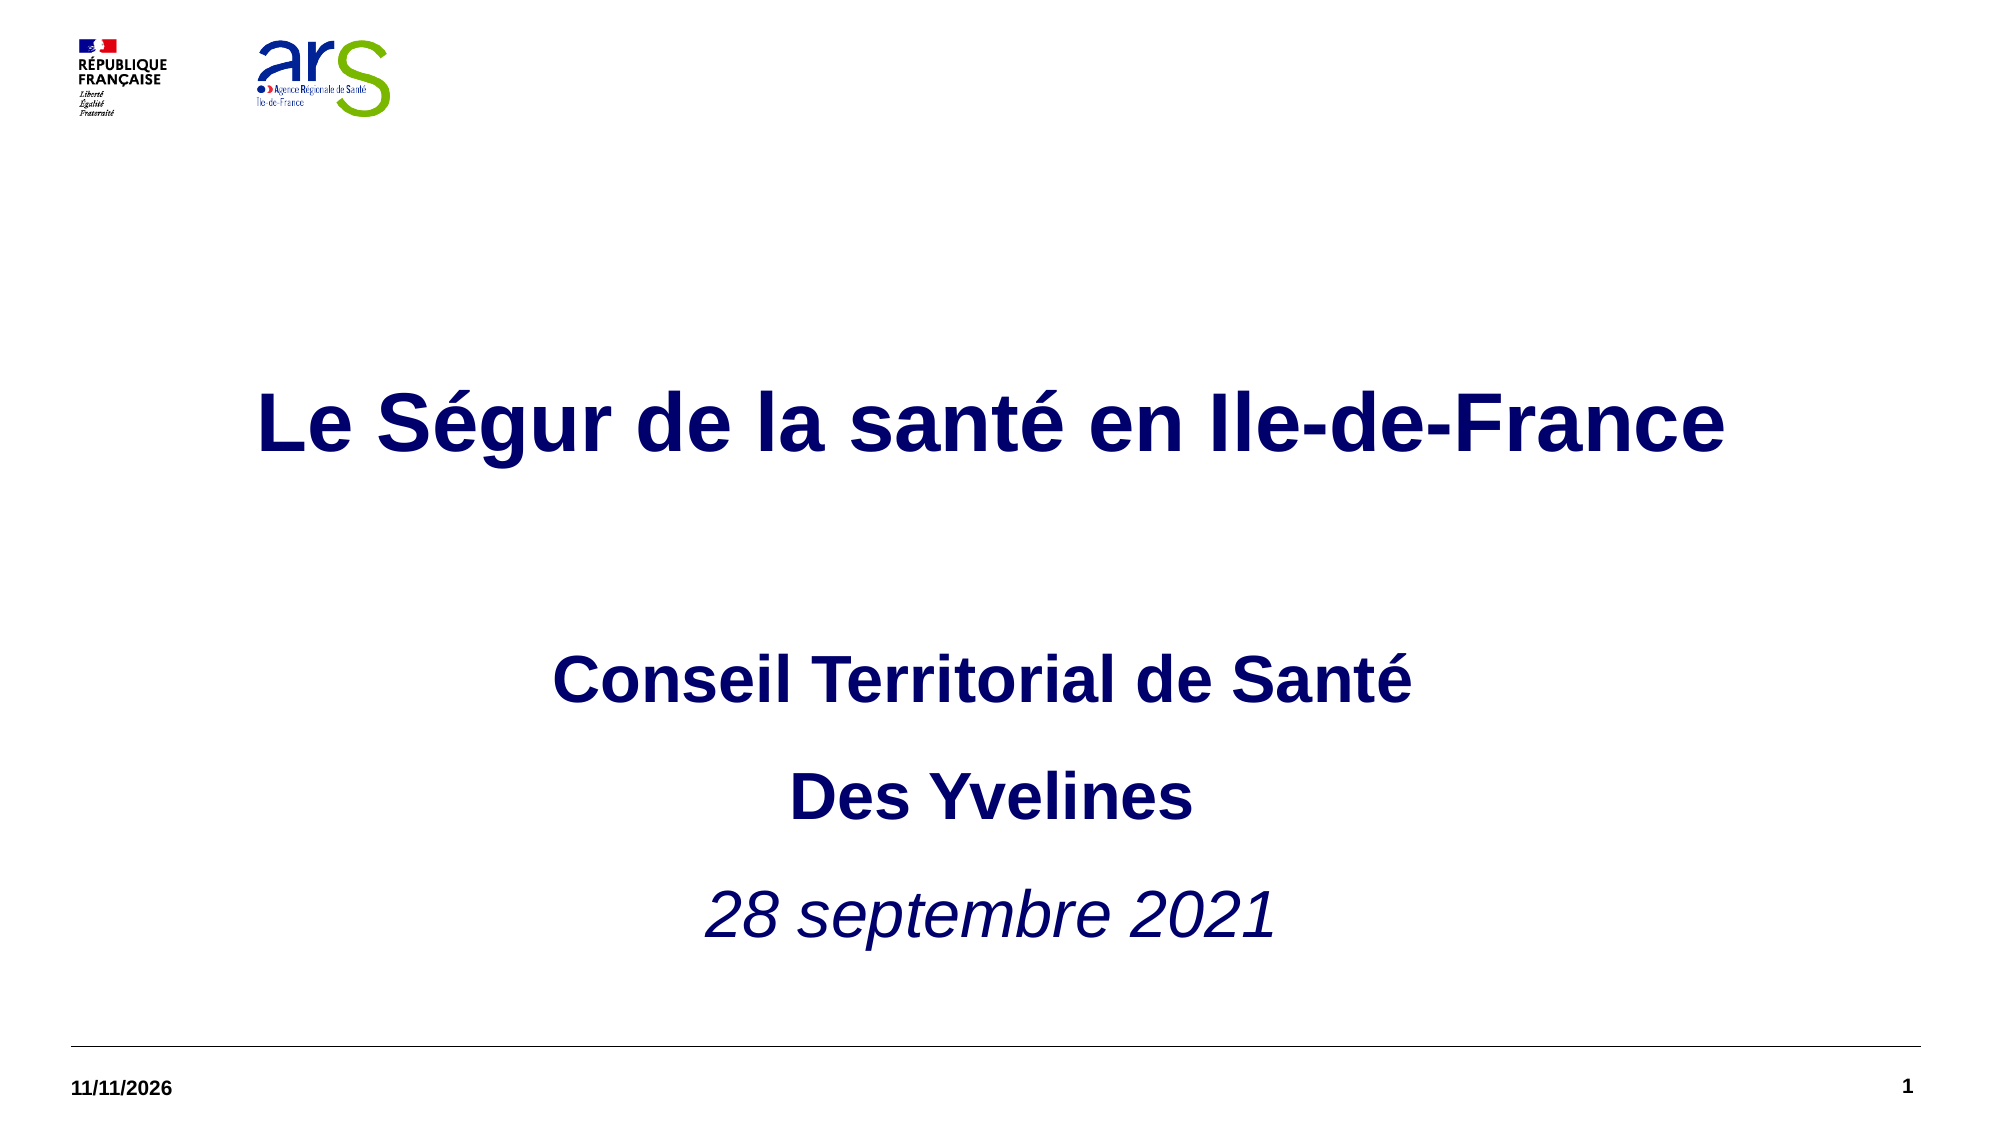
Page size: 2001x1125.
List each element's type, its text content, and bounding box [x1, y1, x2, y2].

picture [63, 23, 182, 142]
picture [256, 40, 390, 117]
list Le Ségur de la santé en Ile-de-France Conseil Territorial de Santé Des Yvelines 28 septembre 2021 [70, 246, 1914, 1050]
slide_number 1 [1618, 1050, 1914, 1125]
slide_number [70, 1049, 336, 1125]
